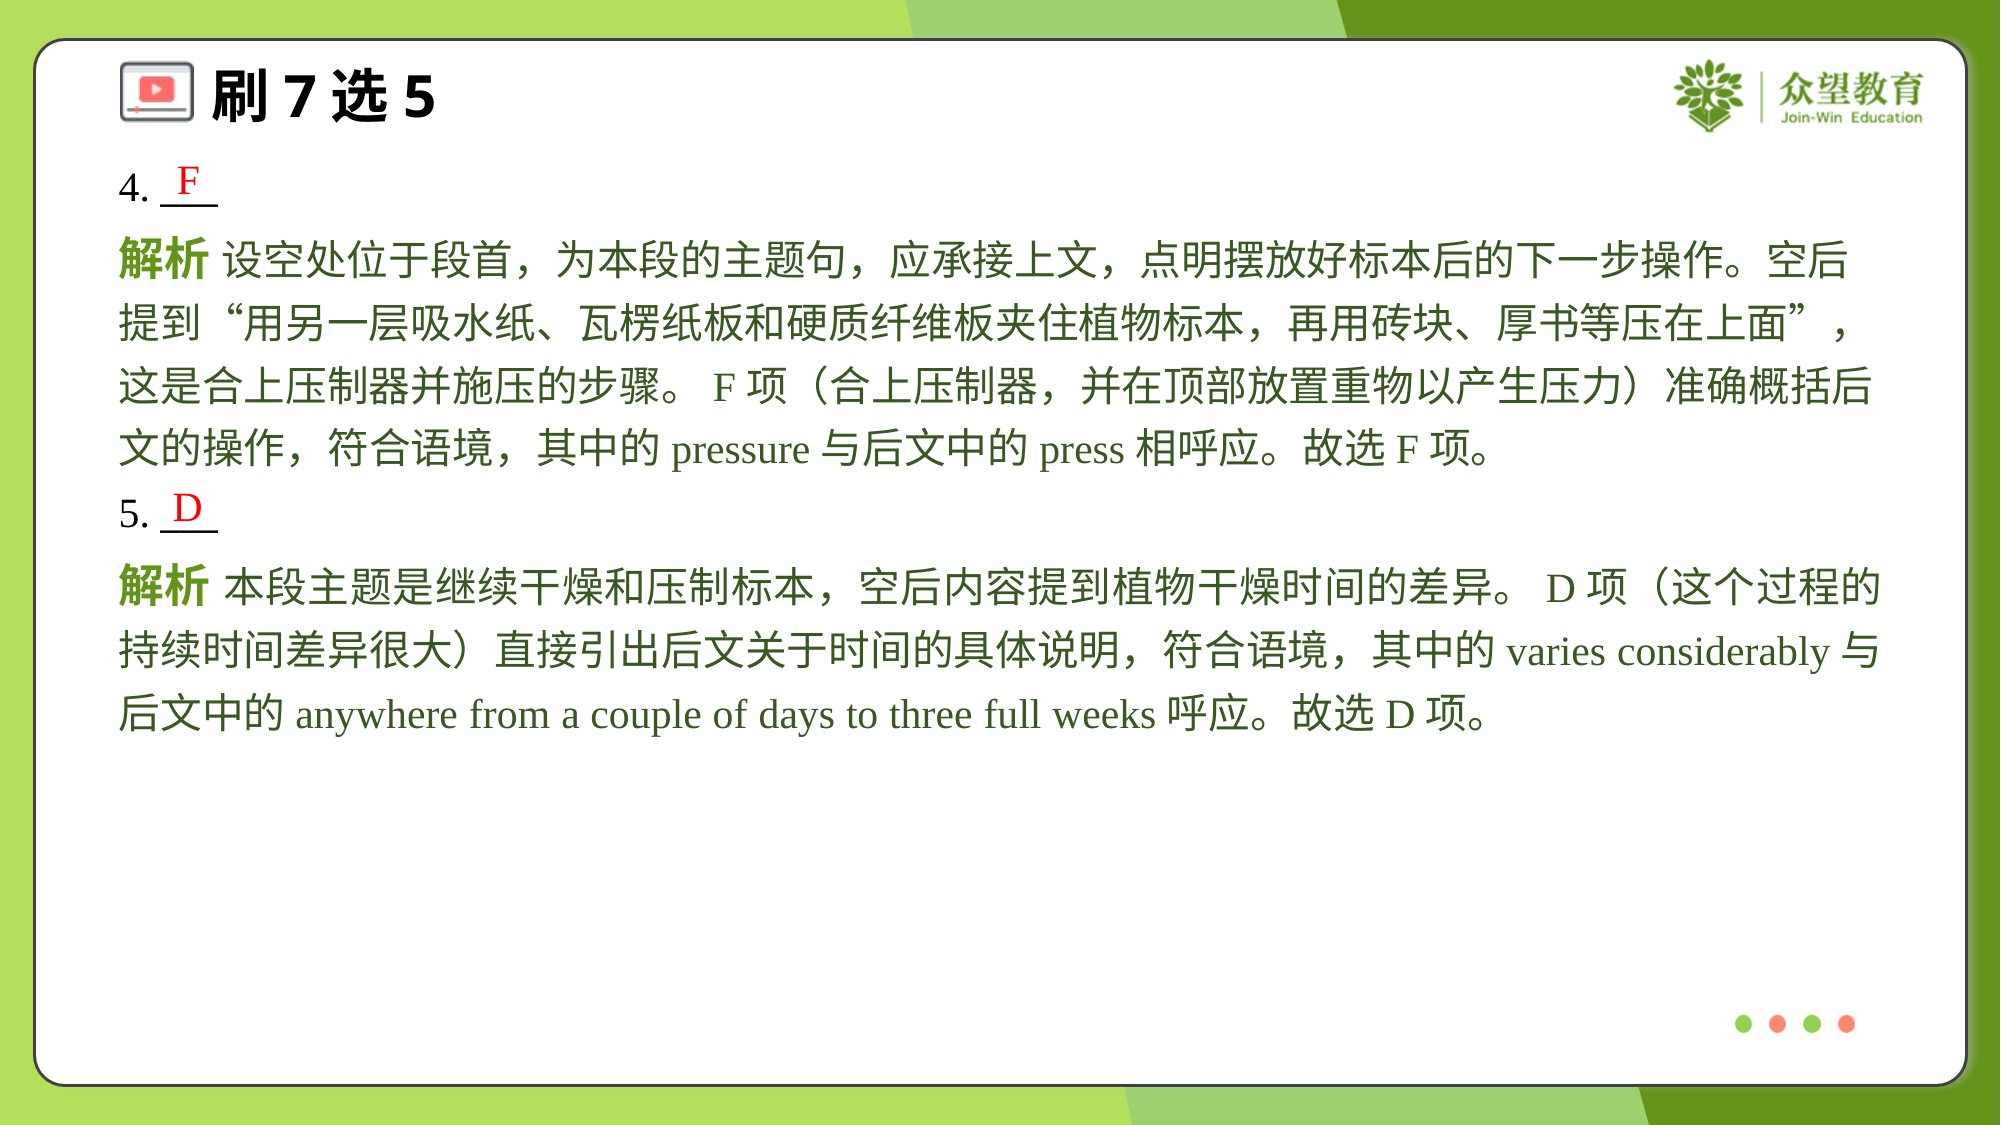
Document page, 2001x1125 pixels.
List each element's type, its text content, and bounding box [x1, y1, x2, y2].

text_box 5. ___ [118, 473, 1883, 531]
text_box 解析 设空处位于段首，为本段的主题句，应承接上文，点明摆放好标本后的下一步操作。空后提到“用另一层吸水纸、瓦楞纸板和硬质纤维板夹住植物标本，再用砖块、厚书等压在上面”，这是合上压制器并施压的步骤。F项（合上压制器，并在顶部放置重物以产生压力）准确概括后文的操作，符合语境，其中的pressure与后文中的press相呼应。故选F项。 [118, 215, 1883, 468]
picture [0, 0, 2000, 1125]
text_box D [167, 467, 208, 525]
text_box F [172, 140, 205, 199]
text_box 4. ___ [118, 146, 1883, 204]
text_box 解析 本段主题是继续干燥和压制标本，空后内容提到植物干燥时间的差异。D项（这个过程的持续时间差异很大）直接引出后文关于时间的具体说明，符合语境，其中的varies considerably与后文中的anywhere from a couple of days to three full weeks呼应。故选D项。 [118, 542, 1883, 732]
